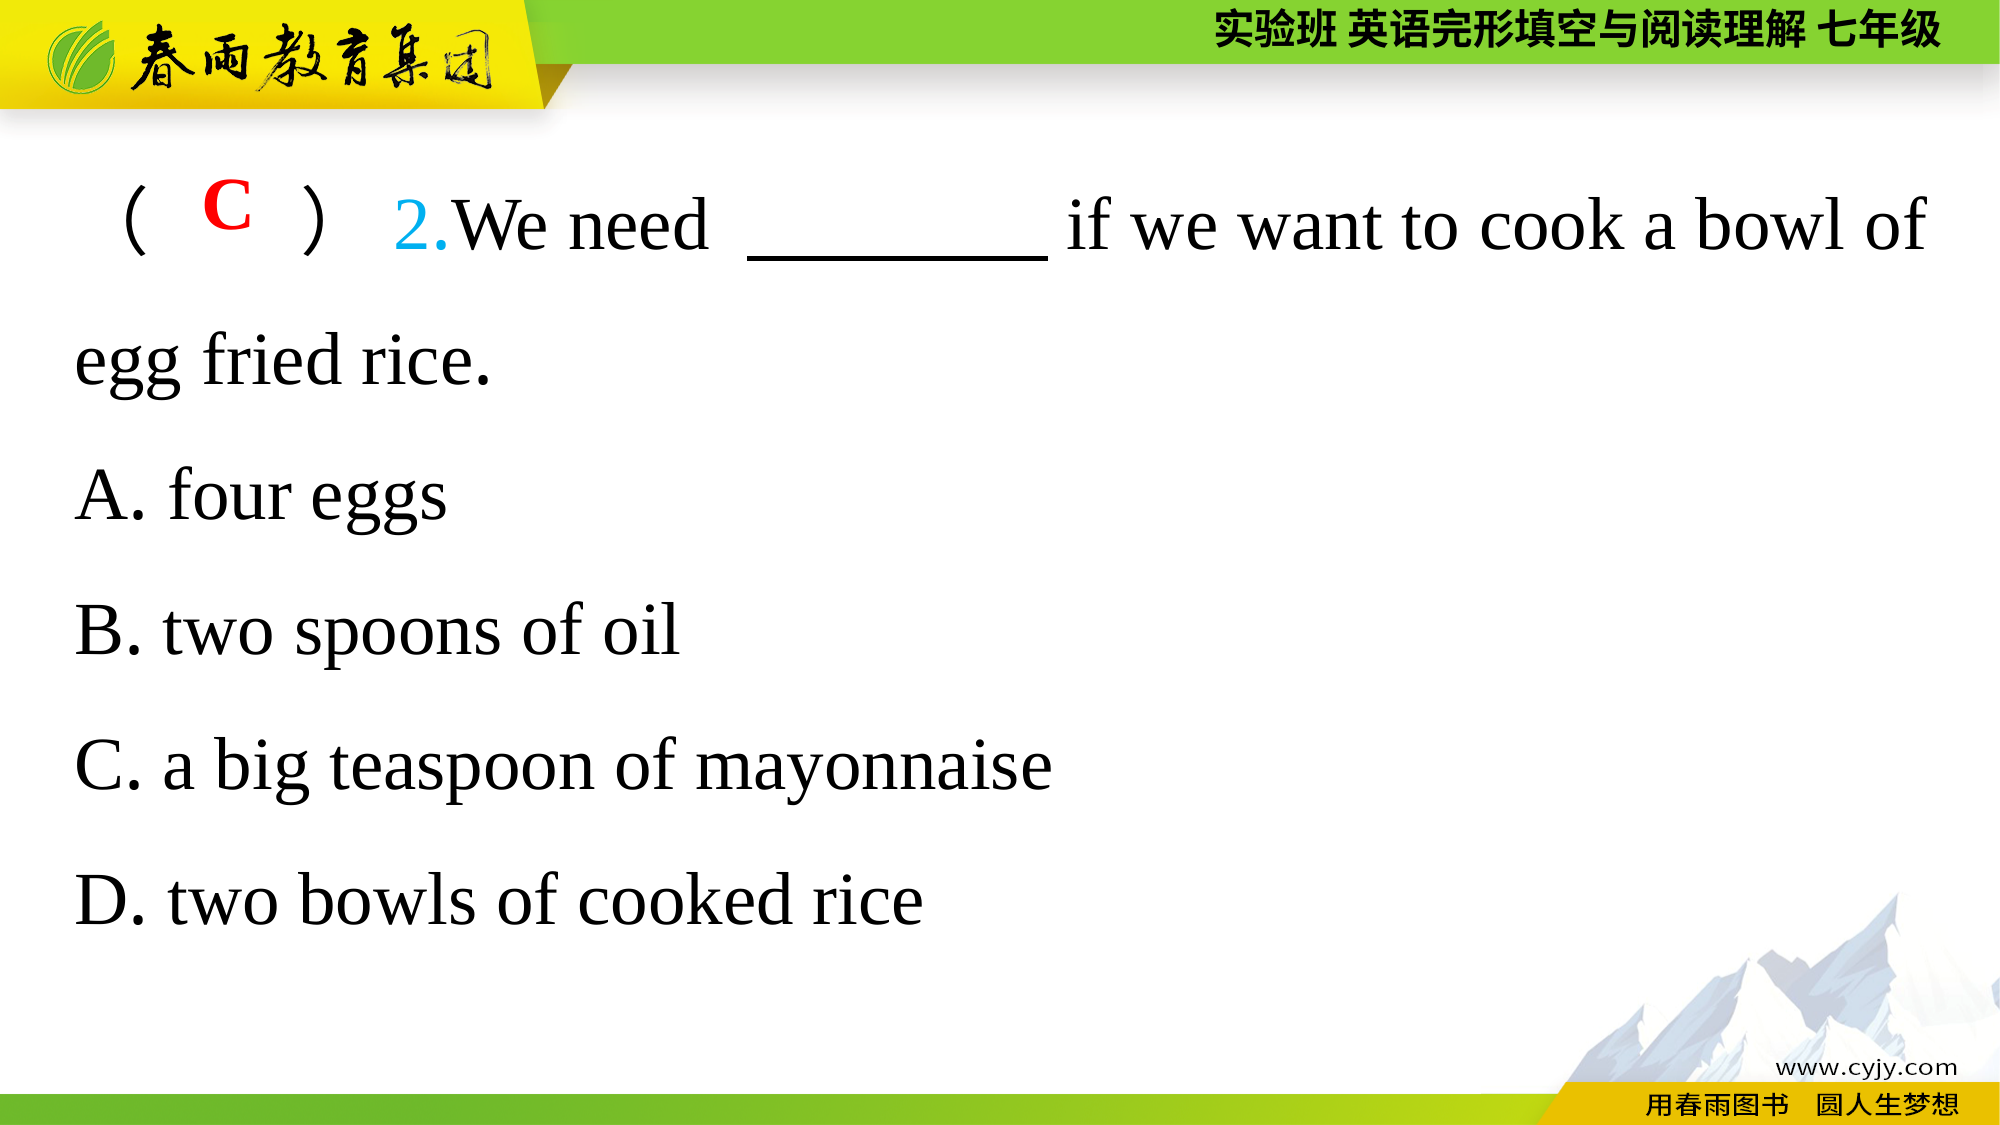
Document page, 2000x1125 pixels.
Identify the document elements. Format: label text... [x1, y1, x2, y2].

list （ ）2.We need if we want to cook a bowl of egg fried rice. A. four eggs B. two spoons of oil C. a big teaspoon of mayonnaise D. two bowls of cooked rice [59, 122, 1944, 956]
text_box C [186, 146, 271, 252]
picture [0, 0, 2000, 1125]
